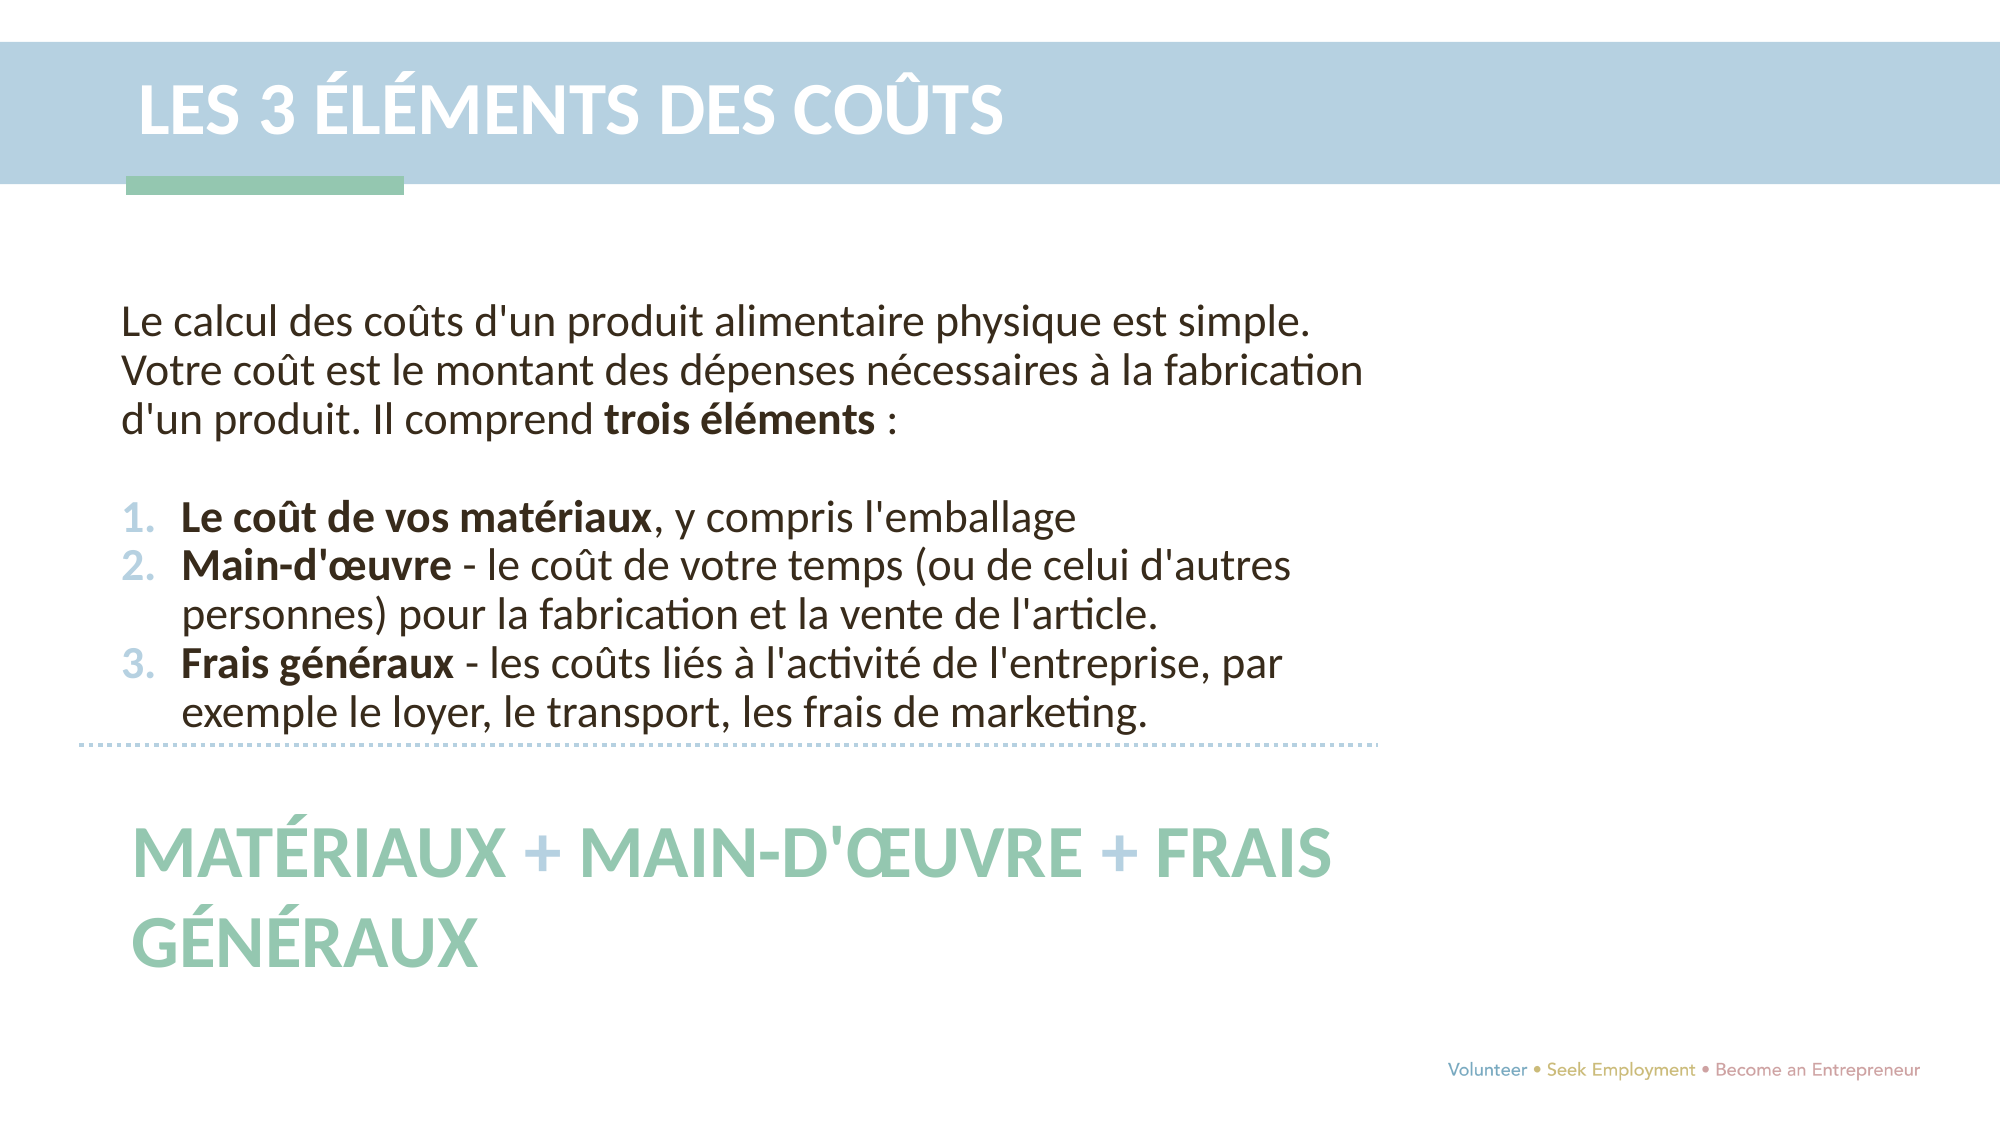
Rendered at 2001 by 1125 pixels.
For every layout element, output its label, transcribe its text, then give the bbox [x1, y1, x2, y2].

text_box MATÉRIAUX + MAIN-D'ŒUVRE + FRAIS GÉNÉRAUX [116, 794, 1404, 990]
picture [1418, 1046, 1971, 1103]
list LES 3 ÉLÉMENTS DES COÛTS [123, 51, 1913, 170]
text_box Le calcul des coûts d'un produit alimentaire physique est simple. Votre coût est le montant des dépenses nécessaires à la fabrication d'un produit. Il comprend trois éléments : Le coût de vos matériaux, y compris l'emballage Main-d'œuvre - le coût de votre temps (ou de celui d'autres personnes) pour la fabrication et la vente de l'article. Frais généraux - les coûts liés à l'activité de l'entreprise, par exemple le loyer, le transport, les frais de marketing. [106, 289, 1383, 835]
